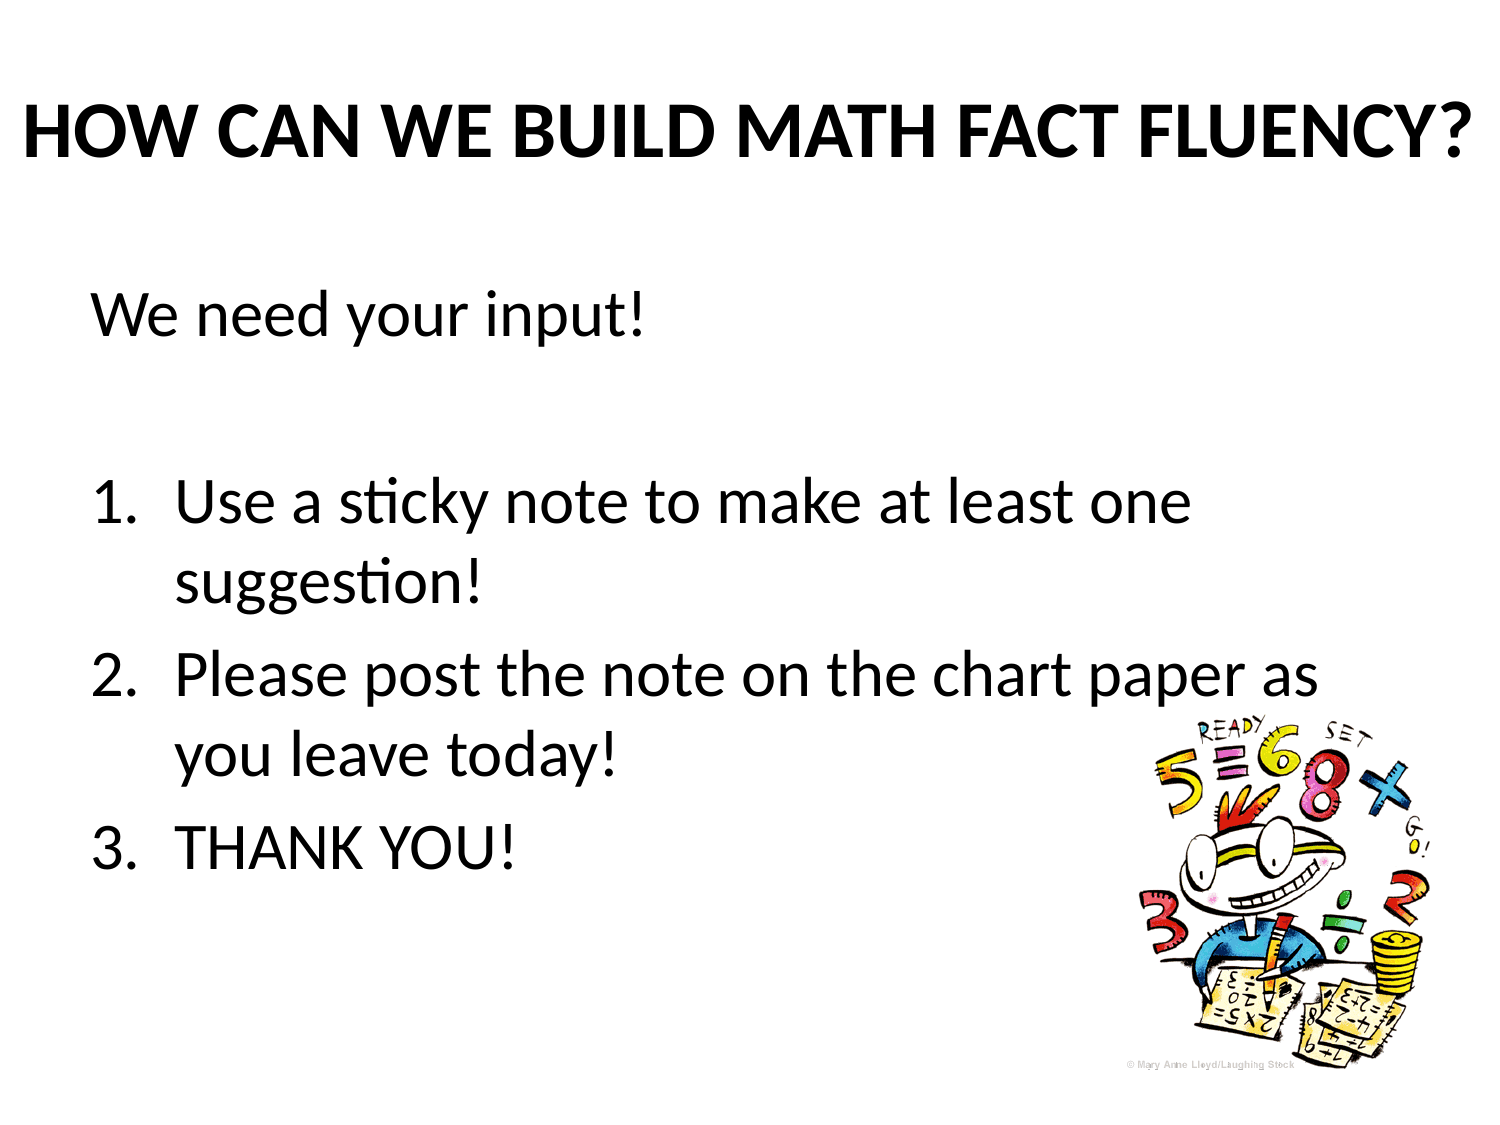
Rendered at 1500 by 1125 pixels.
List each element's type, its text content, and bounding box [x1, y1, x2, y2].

title HOW CAN WE BUILD MATH FACT FLUENCY? [0, 31, 1500, 219]
picture [1124, 712, 1435, 1071]
list We need your input! Use a sticky note to make at least one suggestion! Please post the note on the chart paper as you leave today! THANK YOU! [75, 262, 1425, 1005]
